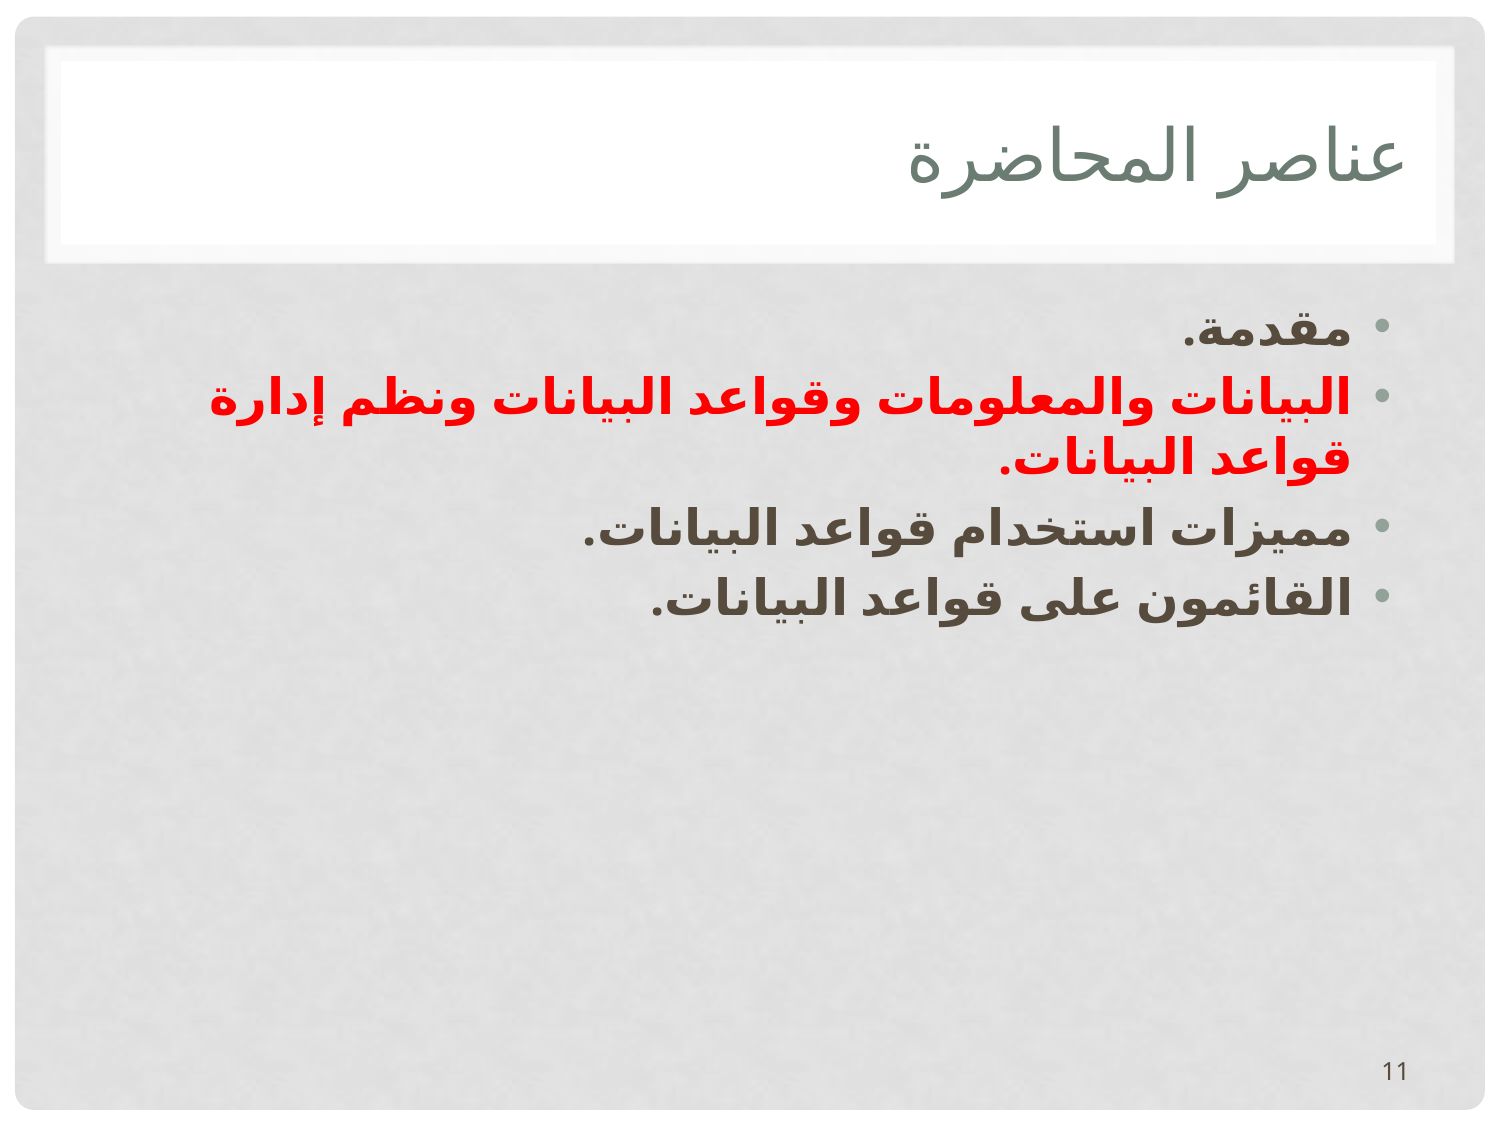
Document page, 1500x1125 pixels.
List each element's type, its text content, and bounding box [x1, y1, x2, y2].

slide_number 11 [1074, 1042, 1425, 1103]
list مقدمة. البيانات والمعلومات وقواعد البيانات ونظم إدارة قواعد البيانات. مميزات استخدام قواعد البيانات. القائمون على قواعد البيانات. [75, 287, 1425, 1005]
title عناصر المحاضرة [69, 66, 1425, 238]
